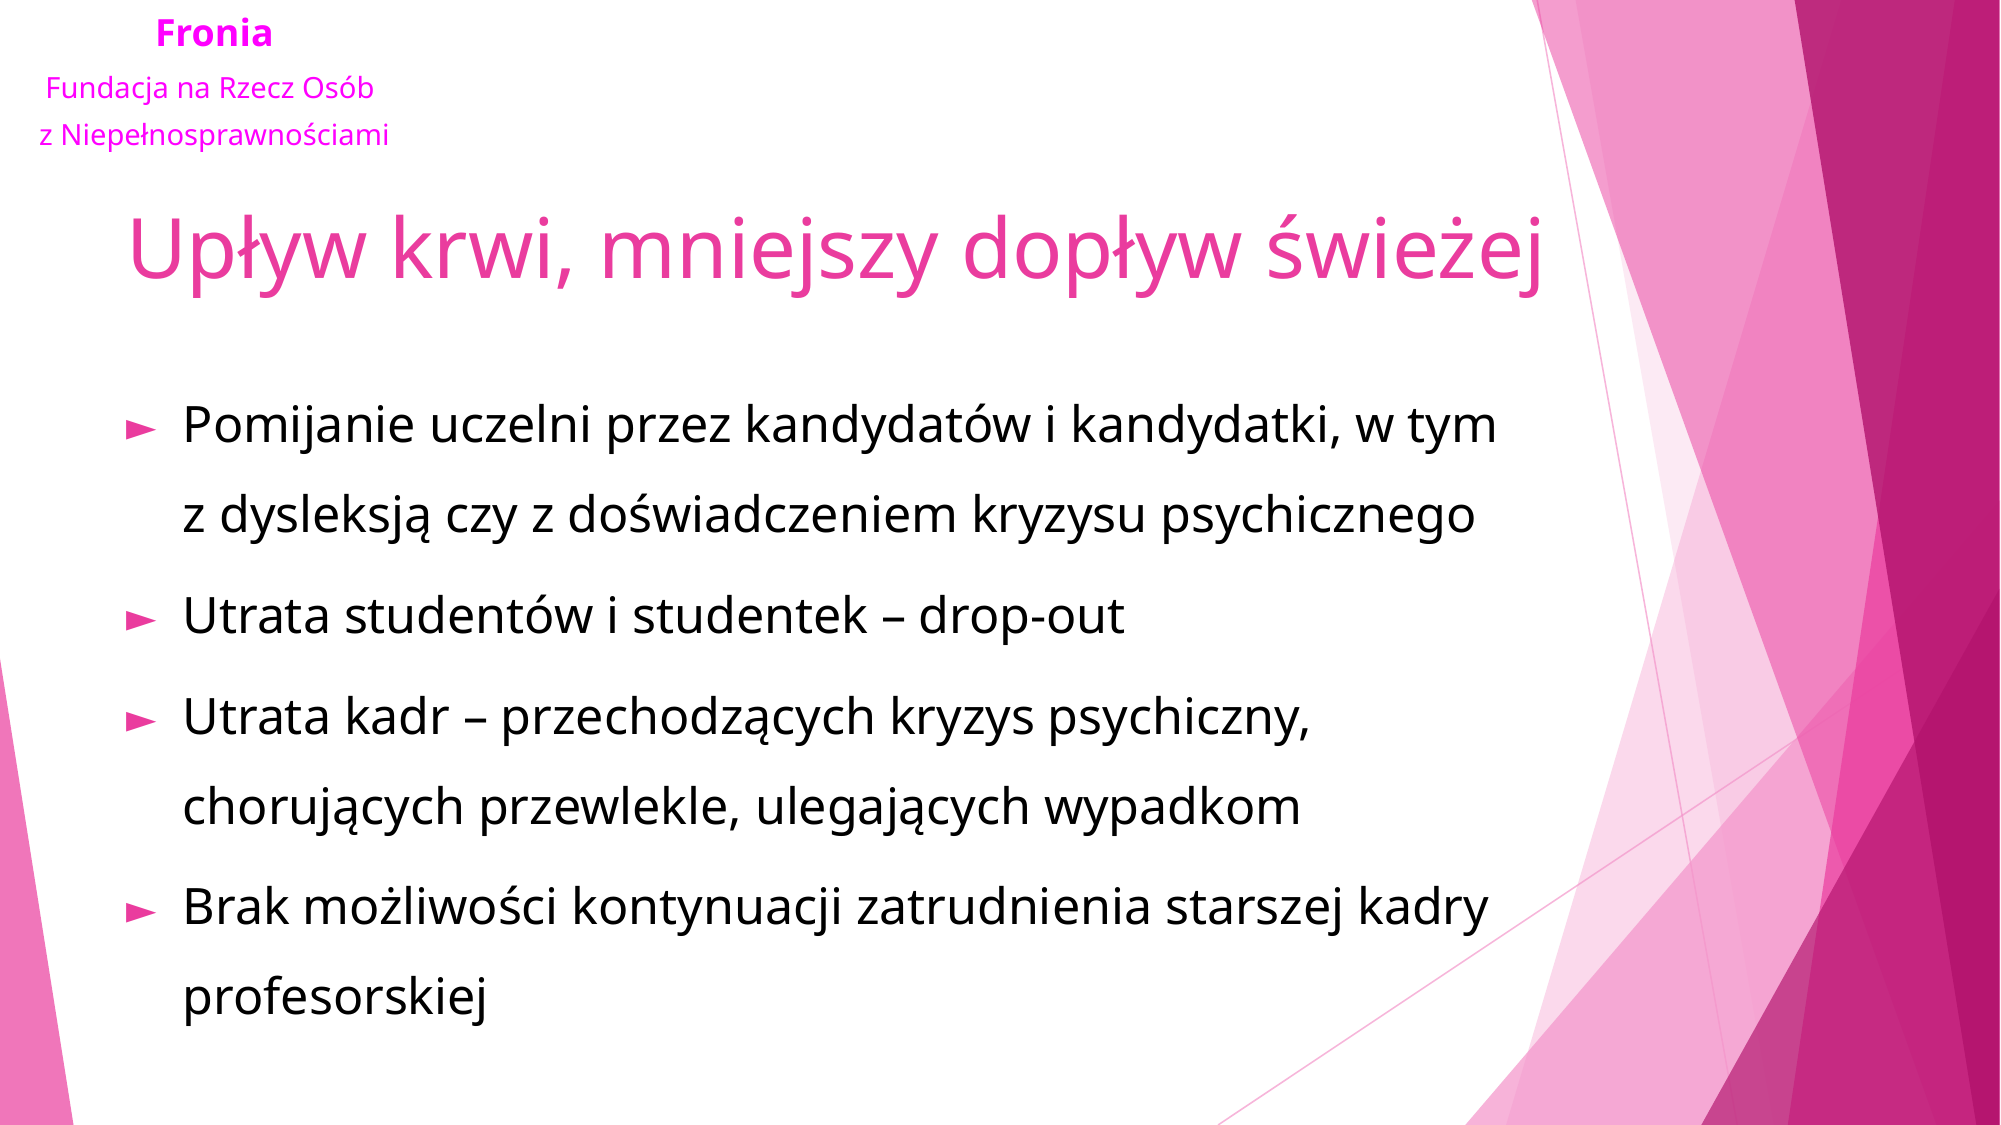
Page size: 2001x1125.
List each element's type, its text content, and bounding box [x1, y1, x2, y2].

list Pomijanie uczelni przez kandydatów i kandydatki, w tym z dysleksją czy z doświadczeniem kryzysu psychicznego Utrata studentów i studentek – drop-out Utrata kadr – przechodzących kryzys psychiczny, chorujących przewlekle, ulegających wypadkom Brak możliwości kontynuacji zatrudnienia starszej kadry profesorskiej [111, 355, 1522, 1125]
title Upływ krwi, mniejszy dopływ świeżej [111, 136, 1564, 354]
